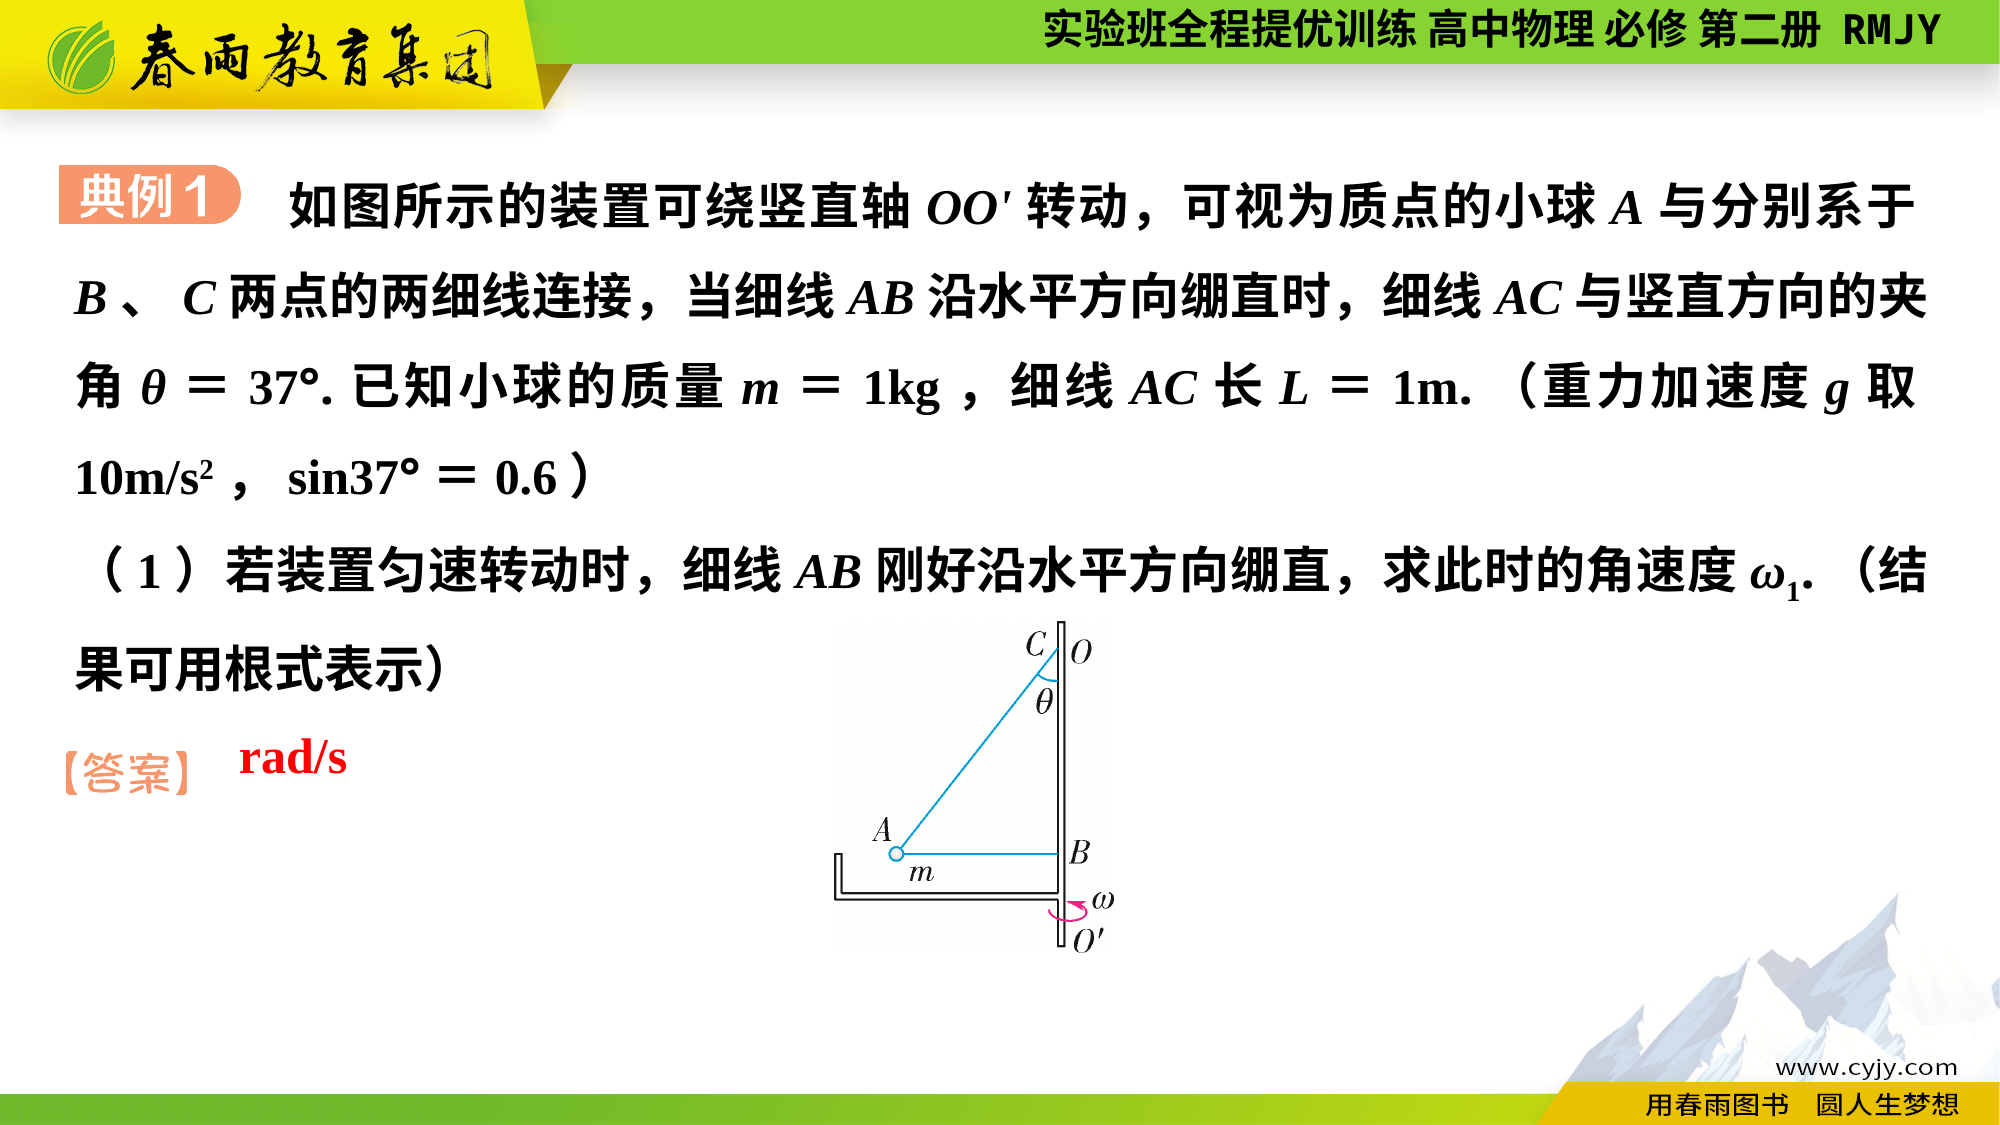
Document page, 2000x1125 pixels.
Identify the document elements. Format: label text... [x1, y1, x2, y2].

list 如图所示的装置可绕竖直轴OO'转动，可视为质点的小球A与分别系于B、C两点的两细线连接，当细线AB沿水平方向绷直时，细线AC与竖直方向的夹角θ＝37°.已知小球的质量m＝1kg，细线AC长L＝1m.（重力加速度g取10m/s2，sin37°＝0.6） （1）若装置匀速转动时，细线AB刚好沿水平方向绷直，求此时的角速度ω1.（结果可用根式表示） [59, 137, 1944, 698]
picture [0, 0, 2000, 1125]
